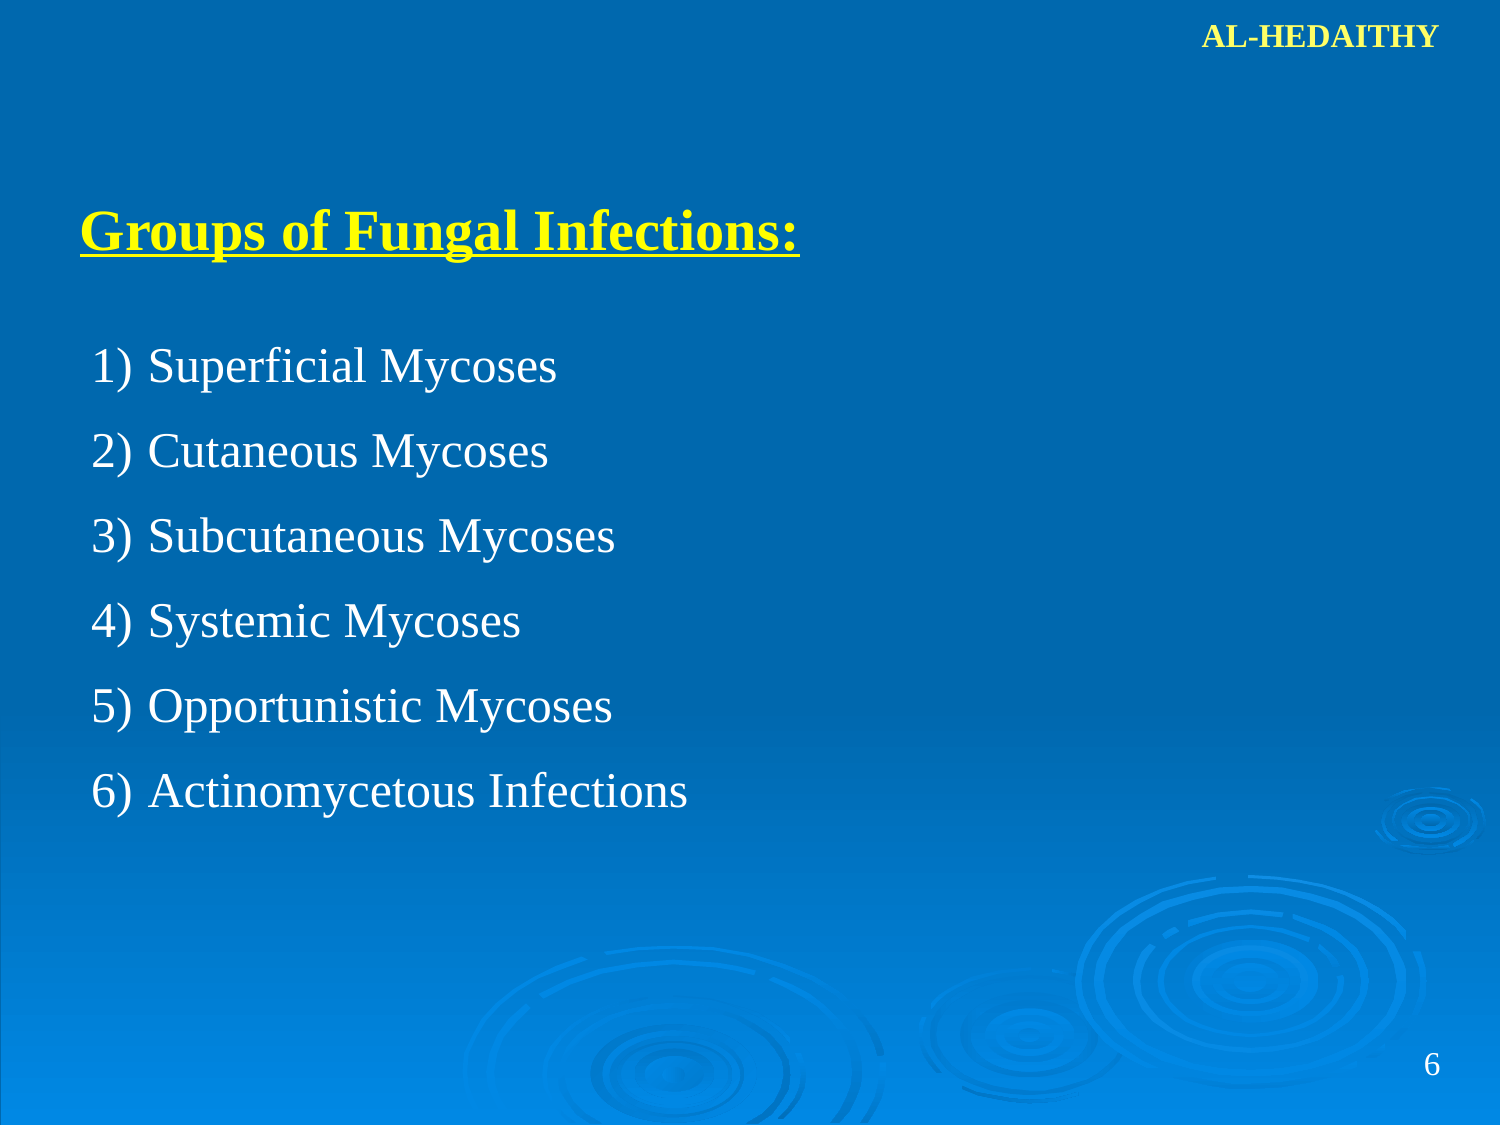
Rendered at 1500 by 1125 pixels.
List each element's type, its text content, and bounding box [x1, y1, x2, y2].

text_box Superficial Mycoses Cutaneous Mycoses Subcutaneous Mycoses Systemic Mycoses Opportunistic Mycoses Actinomycetous Infections [76, 255, 1258, 826]
text_box Groups of Fungal Infections: [65, 184, 833, 270]
text_box AL-HEDAITHY [1186, 7, 1471, 62]
text_box 6 [1364, 1034, 1500, 1090]
